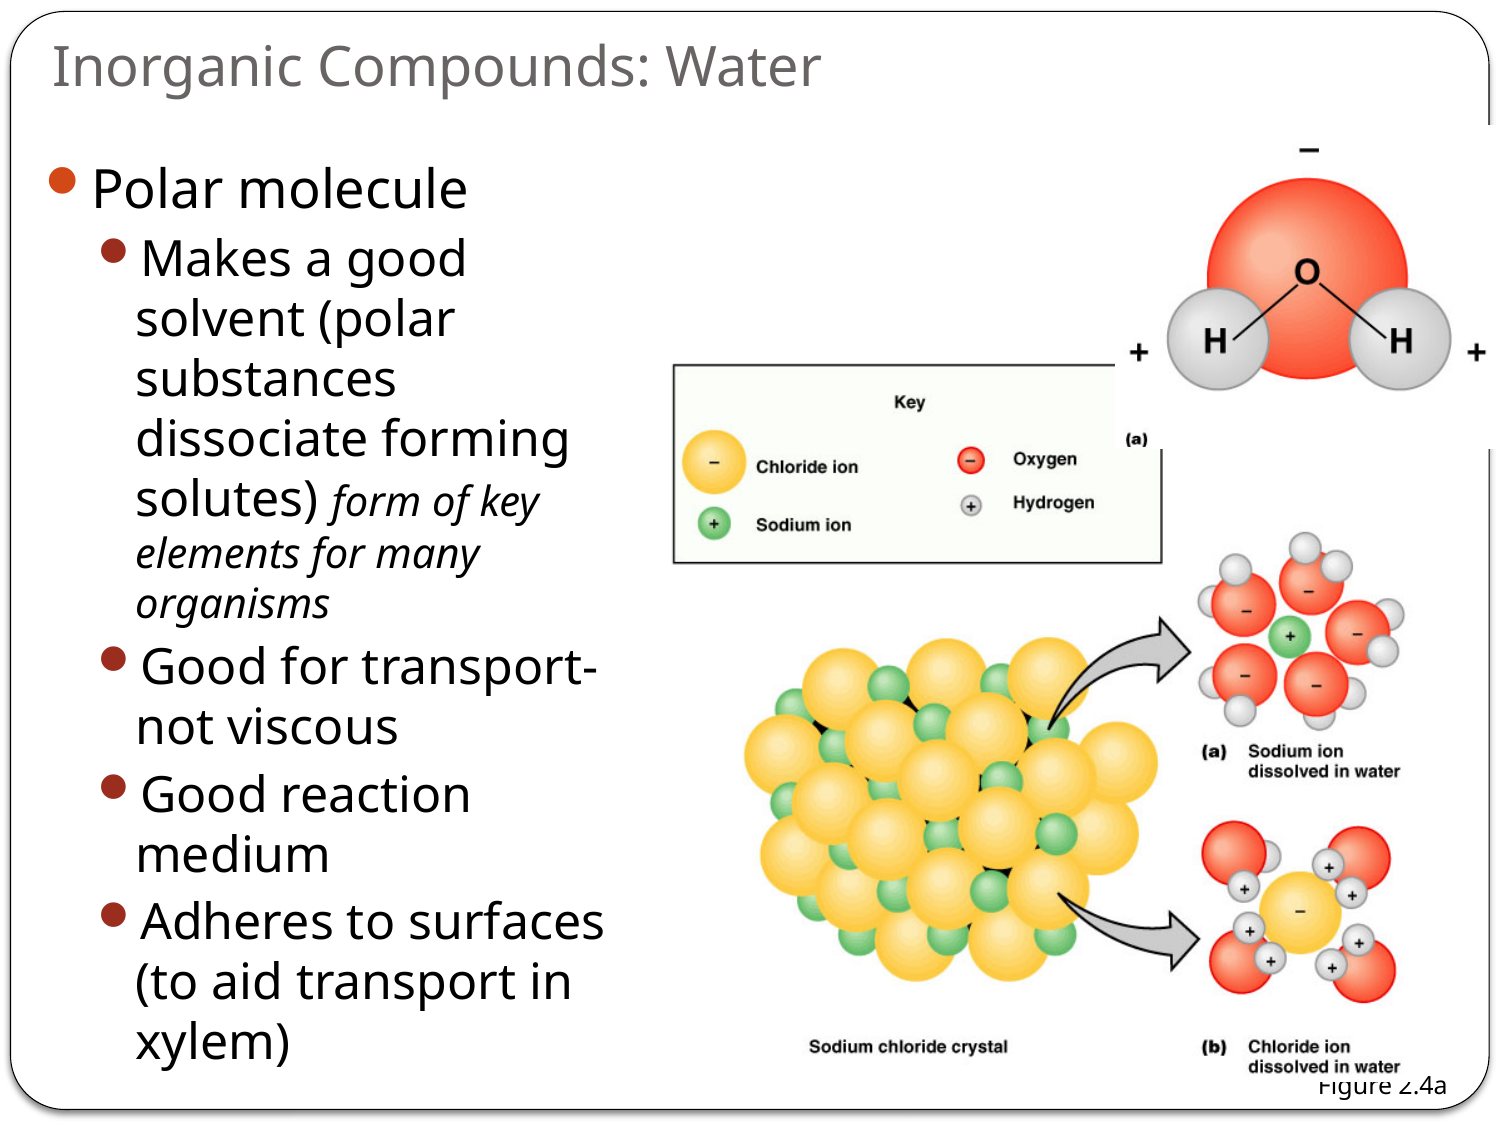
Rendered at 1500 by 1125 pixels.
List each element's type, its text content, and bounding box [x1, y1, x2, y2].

list Polar molecule Makes a good solvent (polar substances dissociate forming solutes) form of key elements for many organisms Good for transport-not viscous Good reaction medium Adheres to surfaces (to aid transport in xylem) [30, 146, 643, 1125]
text_box Figure 2.4a [1262, 1062, 1463, 1108]
picture [661, 124, 1500, 1082]
title Inorganic Compounds: Water [37, 23, 1475, 113]
